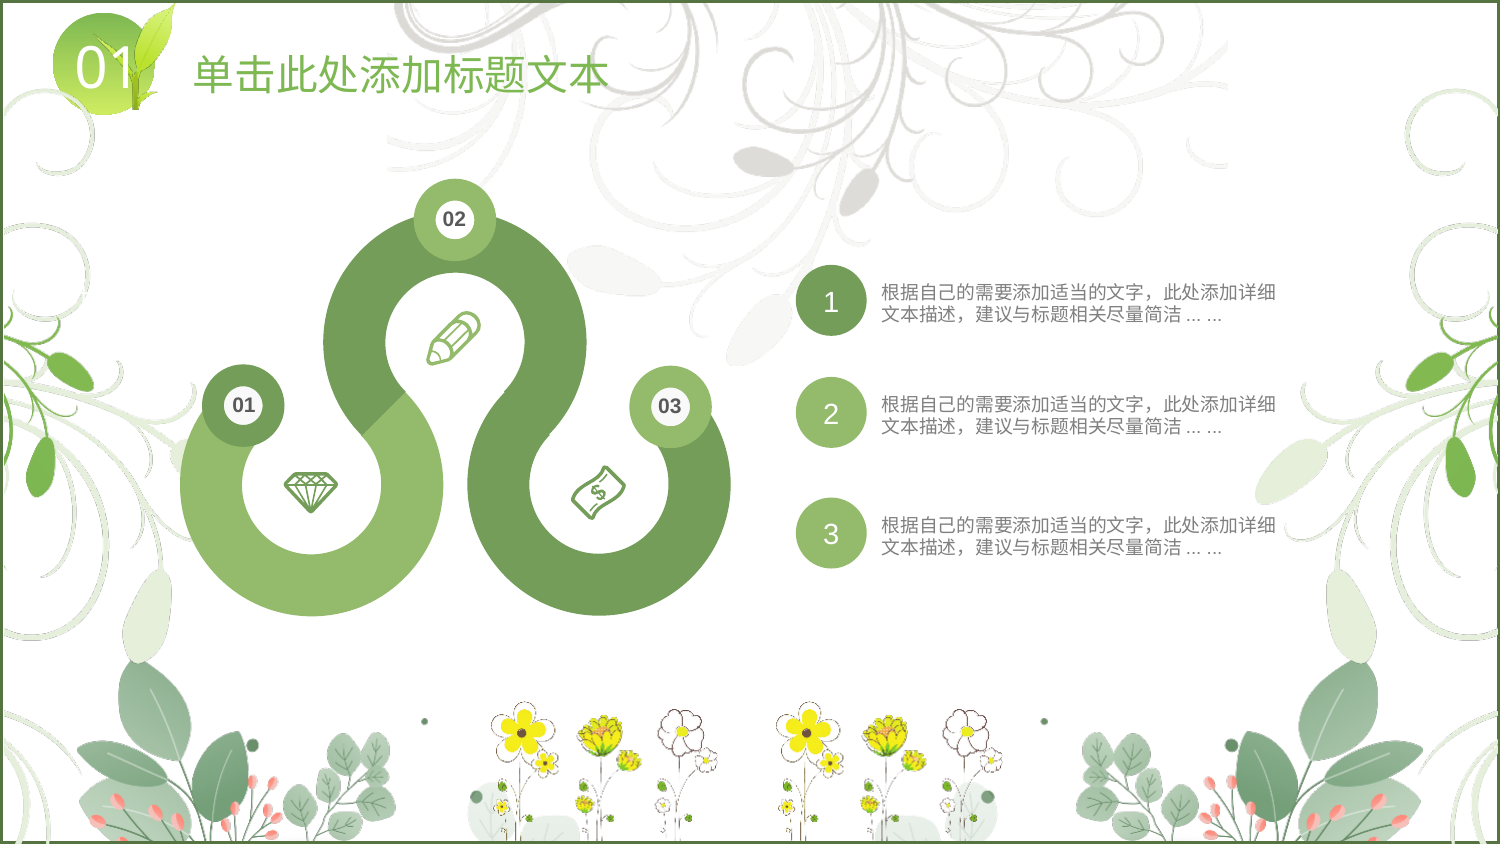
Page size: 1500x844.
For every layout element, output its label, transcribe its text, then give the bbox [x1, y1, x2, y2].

text_box 单击此处添加标题文本 [177, 40, 652, 106]
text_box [633, 376, 707, 438]
text_box 3 [794, 496, 866, 570]
text_box 2 [794, 375, 866, 449]
text_box 根据自己的需要添加适当的文字，此处添加详细文本描述，建议与标题相关尽量简洁... ... [866, 505, 1300, 604]
text_box [467, 392, 731, 616]
text_box [323, 217, 587, 436]
text_box 01 [56, 29, 159, 100]
text_box 未来计划 [6, 274, 219, 316]
text_box 根据自己的需要添加适当的文字，此处添加详细文本描述，建议与标题相关尽量简洁... ... [866, 273, 1300, 372]
text_box 根据自己的需要添加适当的文字，此处添加详细文本描述，建议与标题相关尽量简洁... ... [866, 385, 1300, 484]
text_box 1 [794, 263, 866, 337]
picture [3, 3, 1498, 844]
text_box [207, 375, 281, 436]
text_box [417, 189, 492, 251]
text_box [180, 392, 444, 617]
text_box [570, 465, 627, 520]
text_box [283, 472, 339, 514]
text_box [426, 311, 481, 366]
